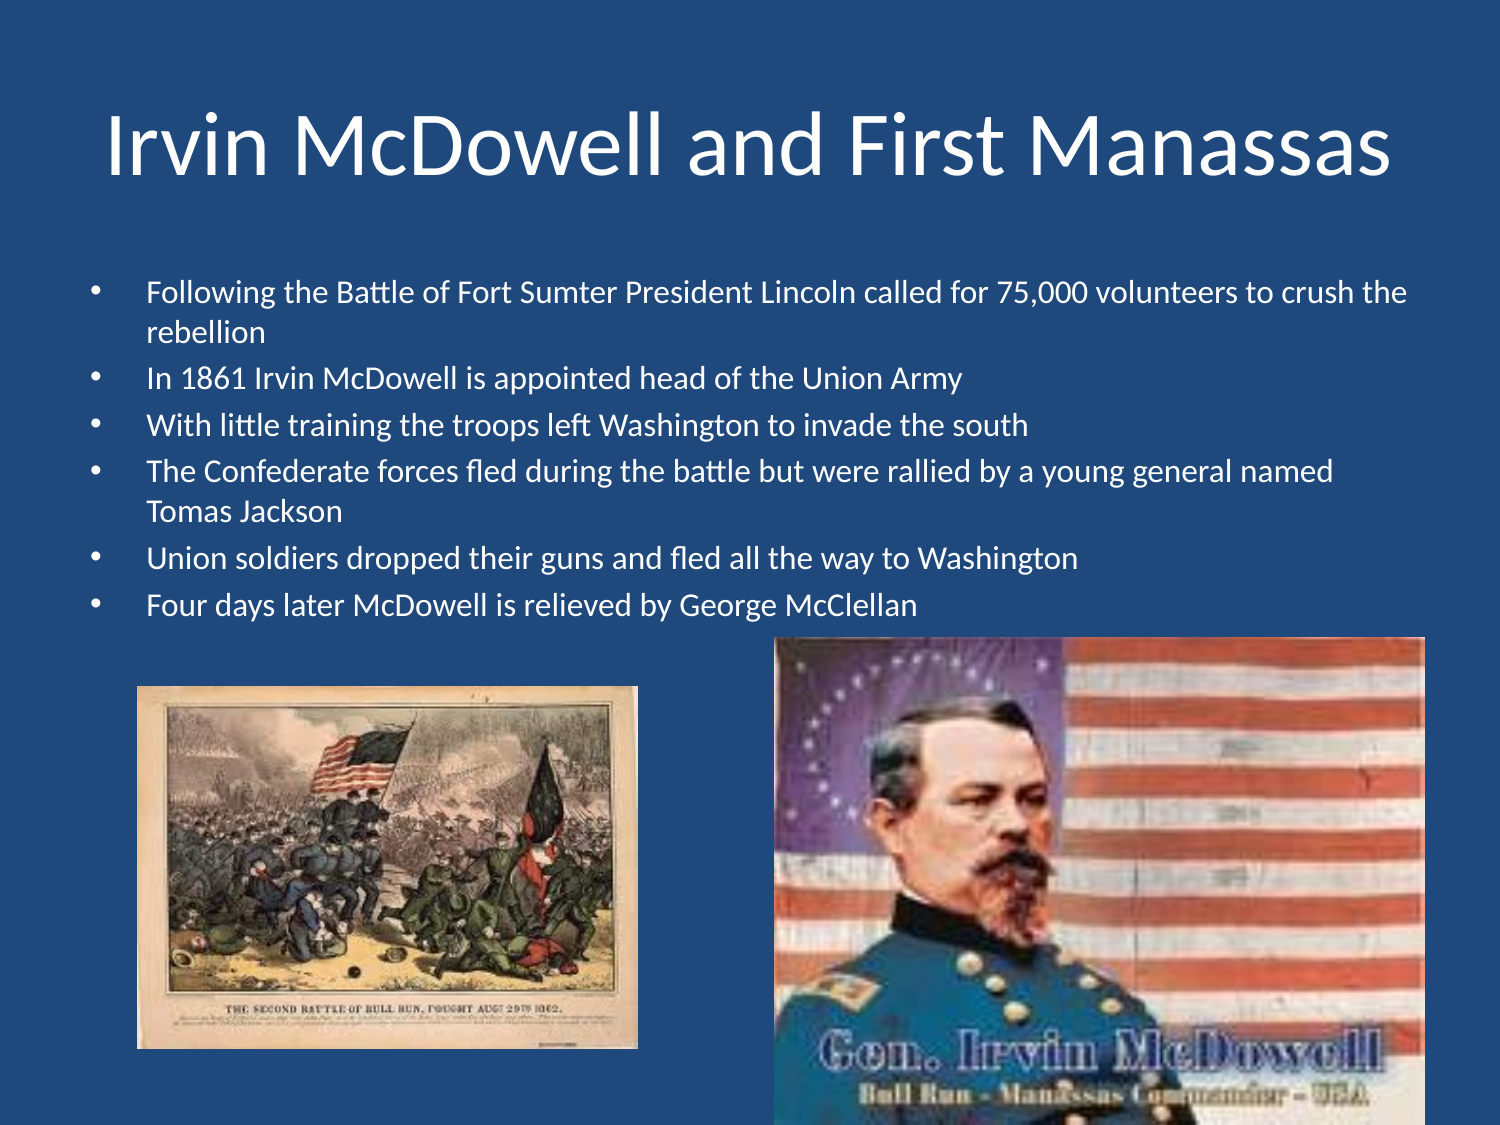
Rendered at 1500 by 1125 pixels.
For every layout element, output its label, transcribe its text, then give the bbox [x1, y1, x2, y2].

title Irvin McDowell and First Manassas [75, 45, 1425, 233]
picture [137, 686, 638, 1049]
list Following the Battle of Fort Sumter President Lincoln called for 75,000 volunteers to crush the rebellion In 1861 Irvin McDowell is appointed head of the Union Army With little training the troops left Washington to invade the south The Confederate forces fled during the battle but were rallied by a young general named Tomas Jackson Union soldiers dropped their guns and fled all the way to Washington Four days later McDowell is relieved by George McClellan [75, 262, 1425, 1005]
picture [774, 637, 1426, 1125]
